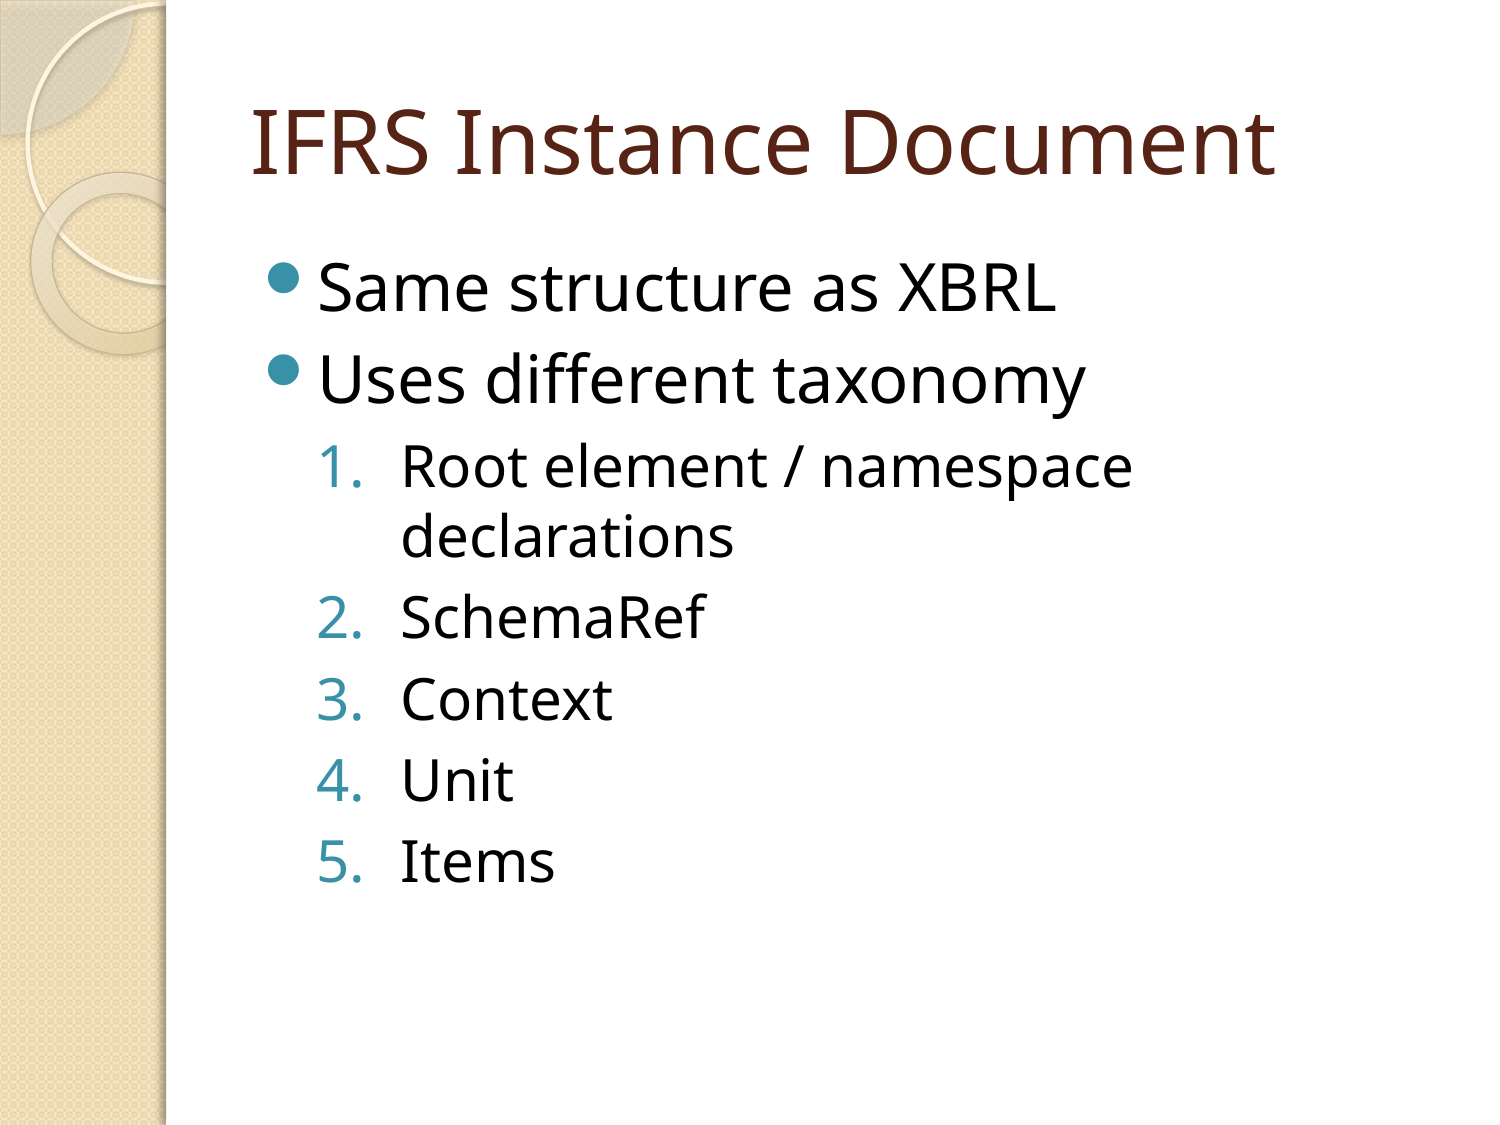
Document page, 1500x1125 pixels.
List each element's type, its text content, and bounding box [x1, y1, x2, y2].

title IFRS Instance Document [235, 45, 1466, 233]
list Same structure as XBRL Uses different taxonomy Root element / namespace declarations SchemaRef Context Unit Items [235, 237, 1466, 1025]
